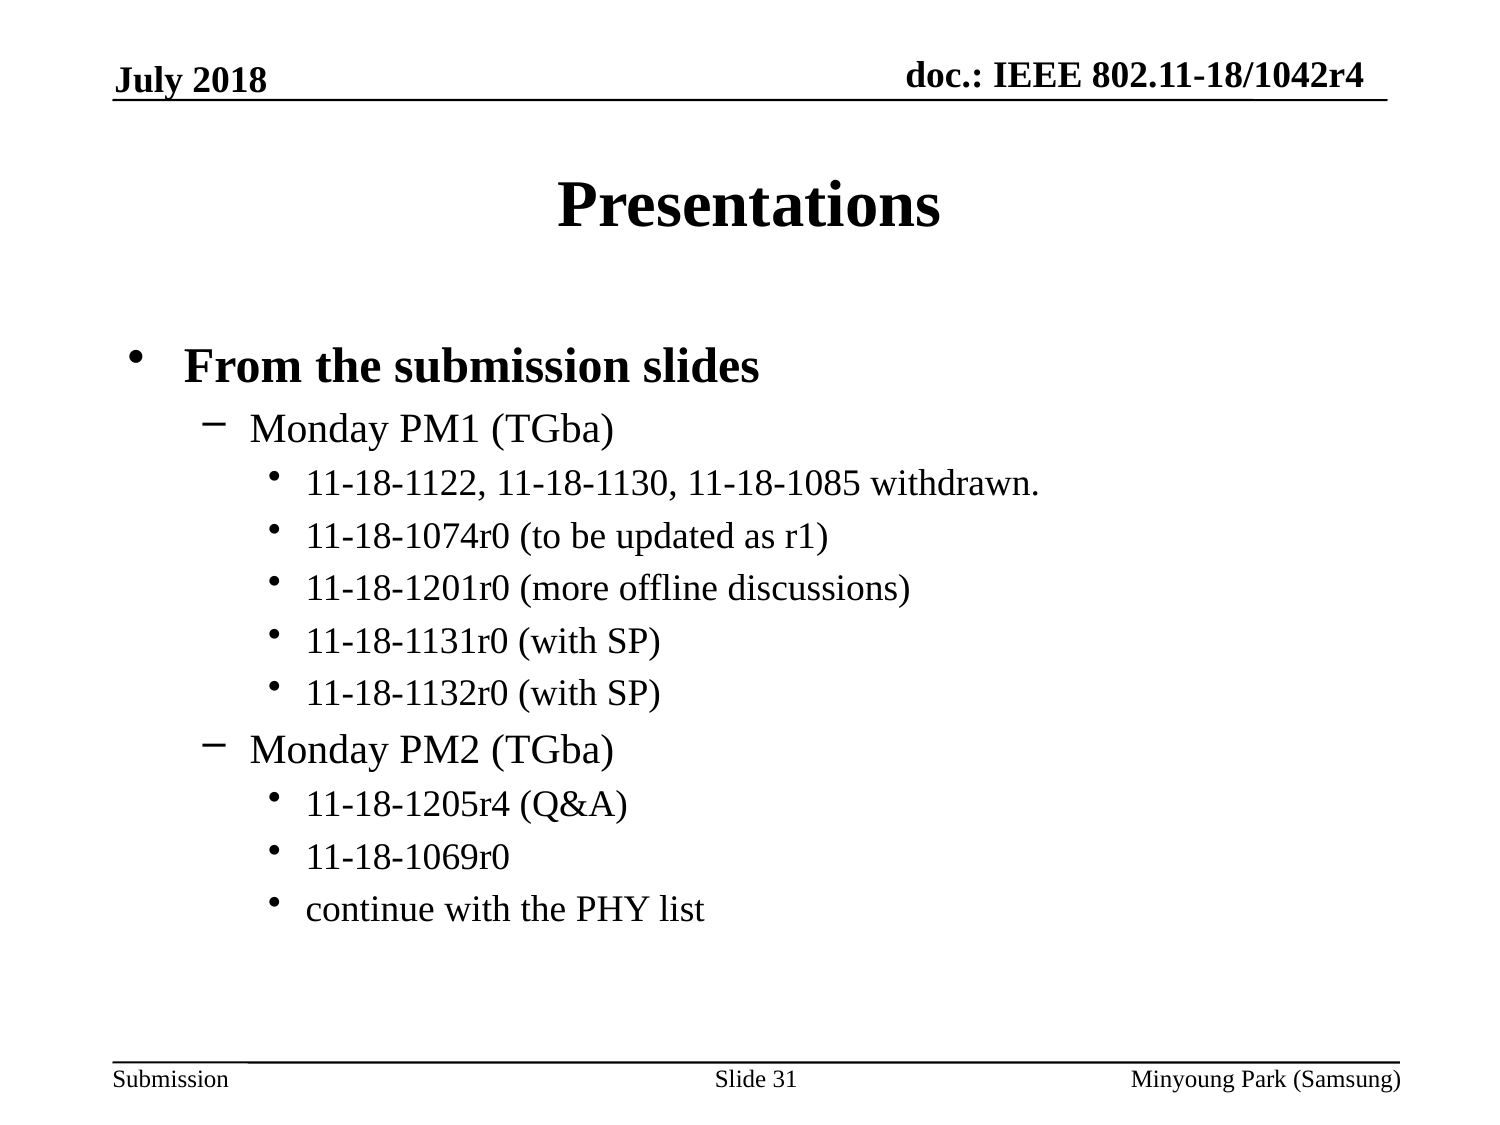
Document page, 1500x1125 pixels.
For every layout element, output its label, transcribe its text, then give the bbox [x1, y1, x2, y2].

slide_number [114, 54, 335, 101]
list From the submission slides Monday PM1 (TGba) 11-18-1122, 11-18-1130, 11-18-1085 withdrawn. 11-18-1074r0 (to be updated as r1) 11-18-1201r0 (more offline discussions) 11-18-1131r0 (with SP) 11-18-1132r0 (with SP) Monday PM2 (TGba) 11-18-1205r4 (Q&A) 11-18-1069r0 continue with the PHY list [112, 324, 1388, 1000]
footer Minyoung Park (Samsung) [949, 1061, 1402, 1093]
title Presentations [112, 112, 1388, 288]
slide_number Slide 31 [712, 1061, 800, 1093]
